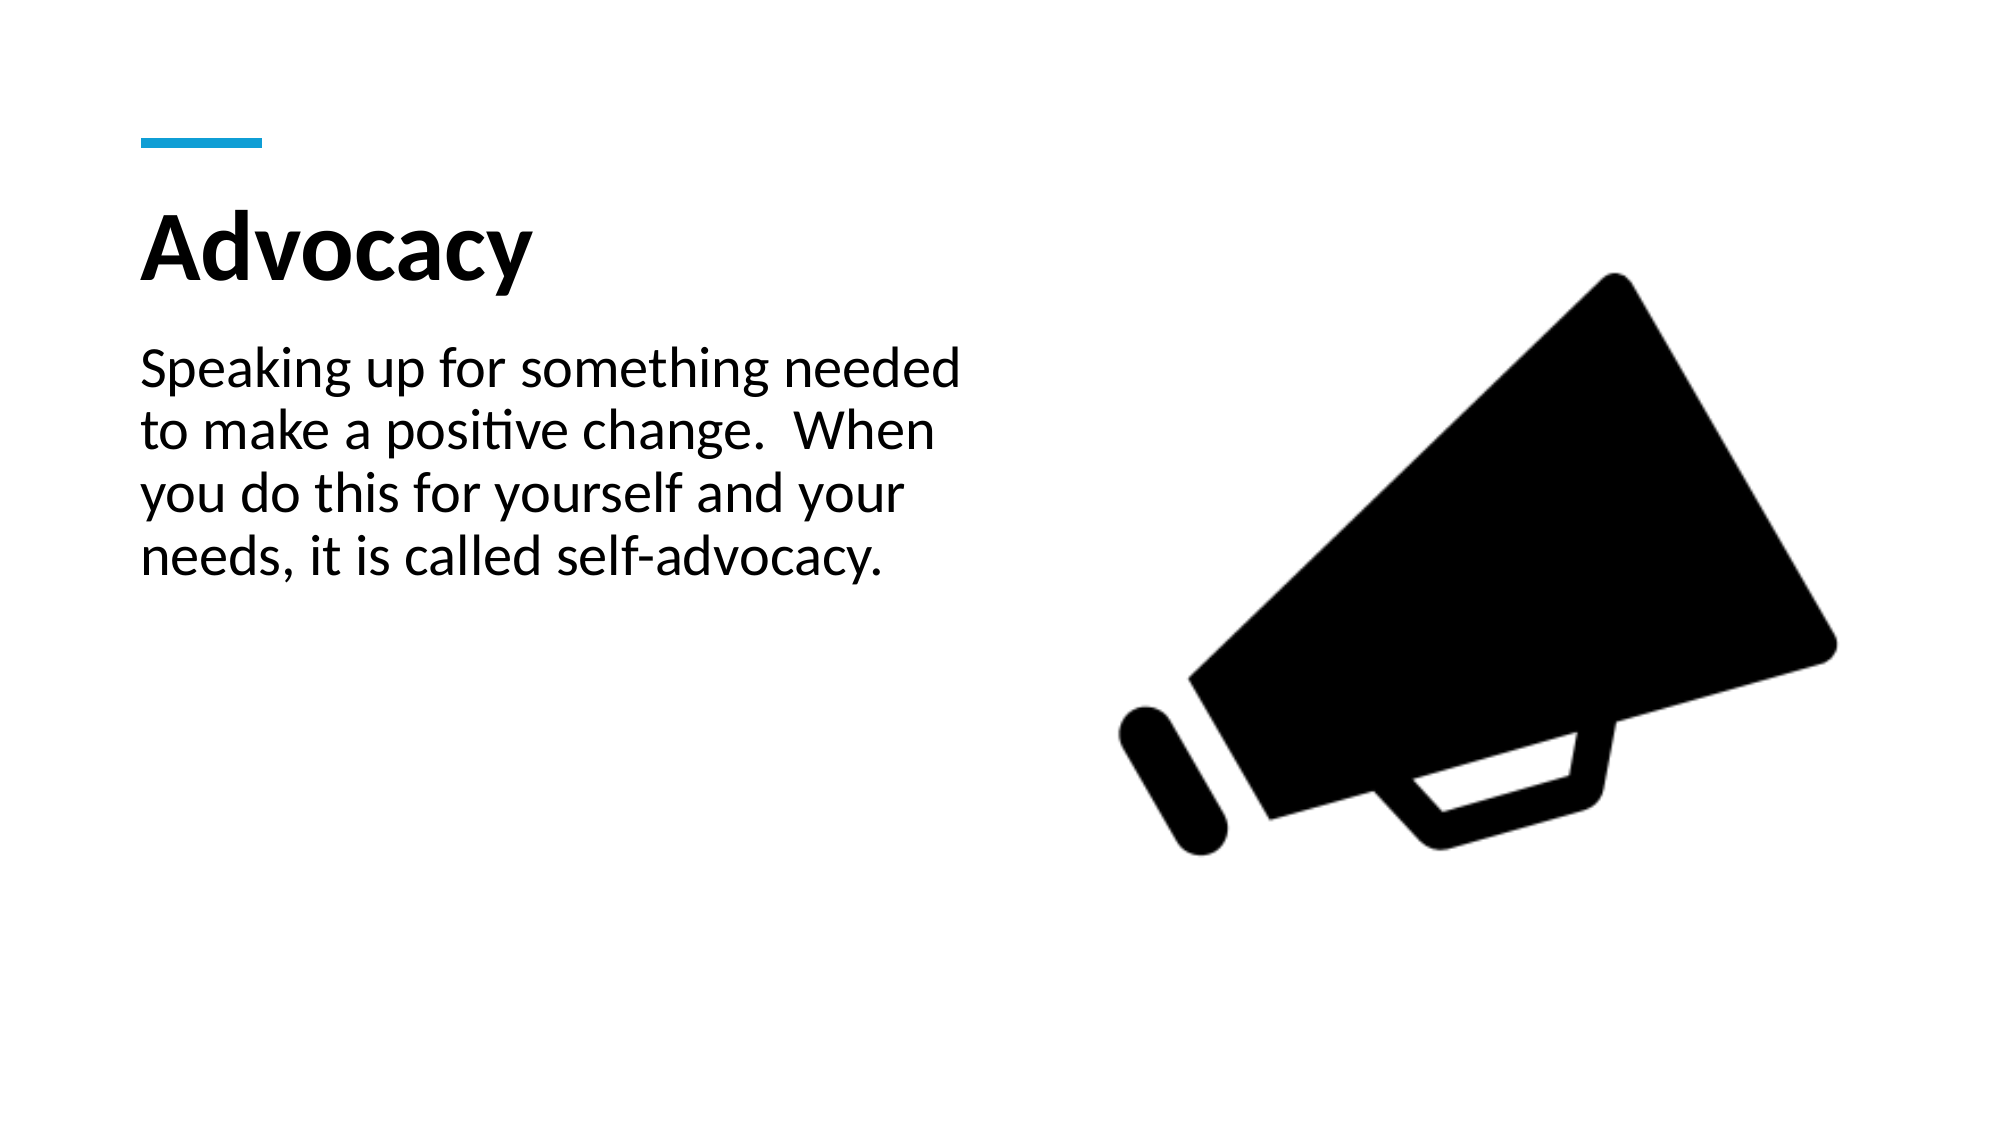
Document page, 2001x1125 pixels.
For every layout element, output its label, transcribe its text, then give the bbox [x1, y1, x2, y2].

title Advocacy [124, 186, 1043, 330]
list Speaking up for something needed to make a positive change. When you do this for yourself and your needs, it is called self-advocacy. [124, 329, 1029, 1091]
picture [1043, 125, 1917, 1000]
